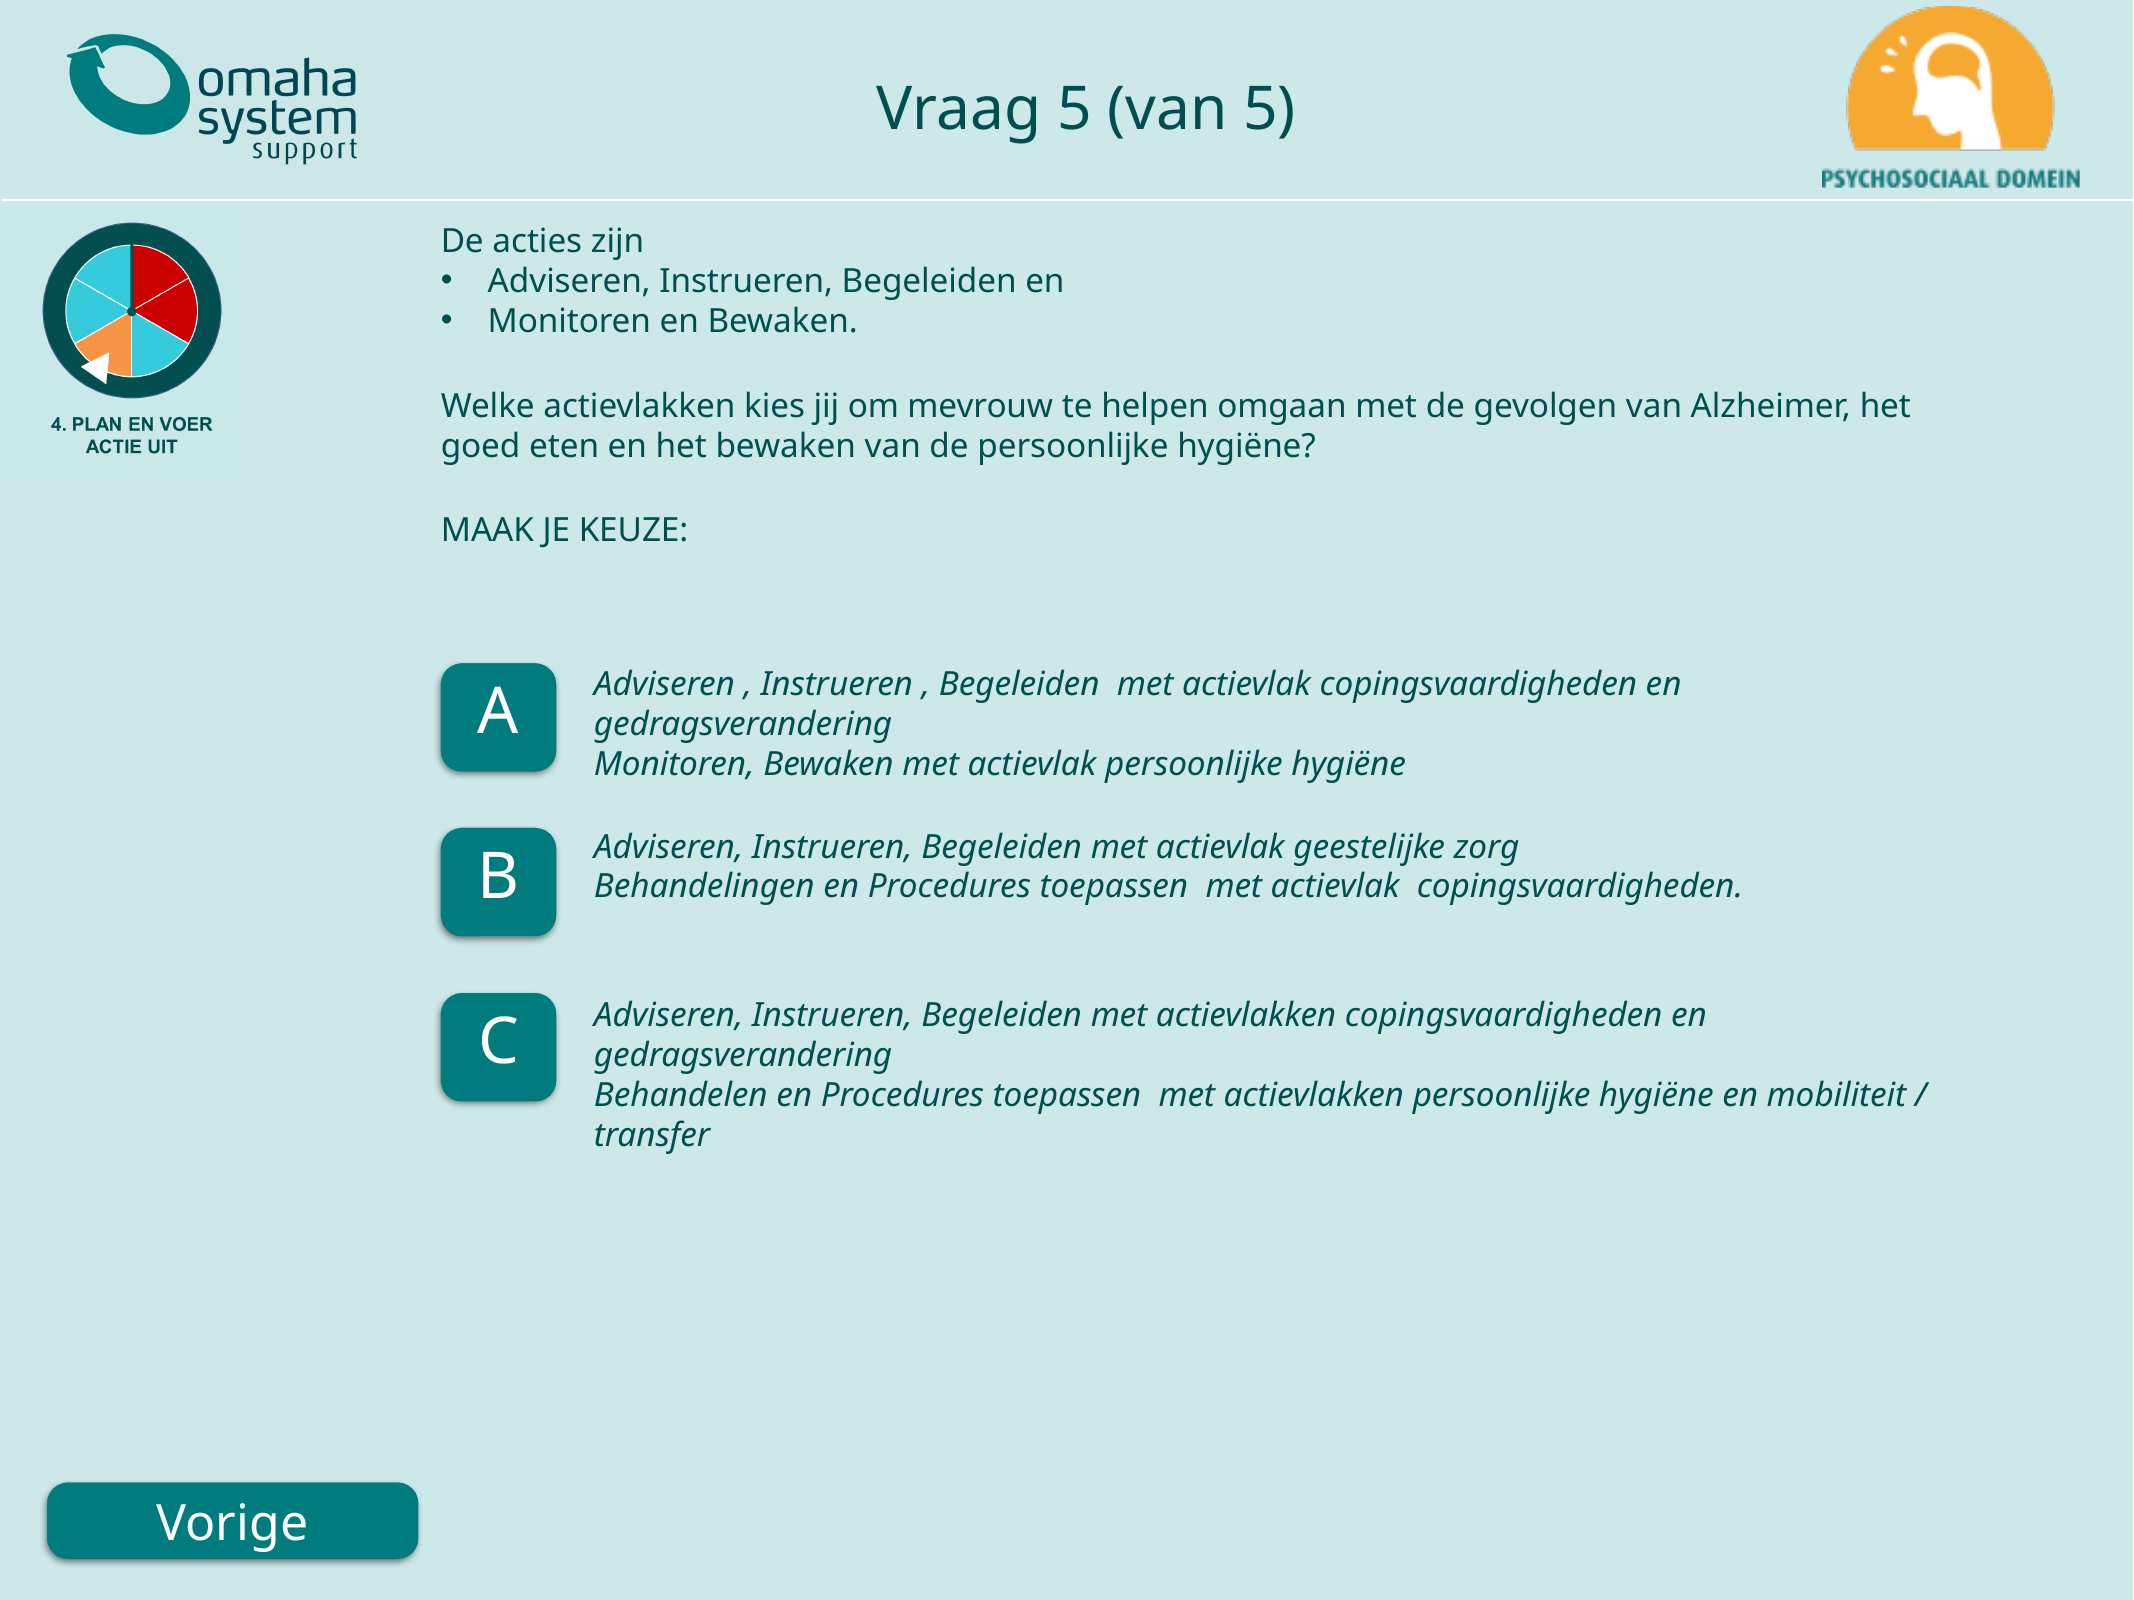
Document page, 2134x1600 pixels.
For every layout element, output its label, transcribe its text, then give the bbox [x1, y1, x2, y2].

text_box Adviseren, Instrueren, Begeleiden met actievlakken copingsvaardigheden en gedragsverandering Behandelen en Procedures toepassen met actievlakken persoonlijke hygiëne en mobiliteit / transfer [593, 993, 1983, 1153]
picture [0, 209, 249, 491]
text_box Adviseren , Instrueren , Begeleiden met actievlak copingsvaardigheden en gedragsverandering Monitoren, Bewaken met actievlak persoonlijke hygiëne [593, 662, 1983, 783]
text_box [440, 992, 557, 1102]
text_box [440, 663, 557, 772]
text_box Vraag 5 (van 5) [433, 61, 1740, 149]
picture [1822, 6, 2082, 191]
picture [46, 0, 384, 185]
text_box [433, 622, 557, 1131]
text_box De acties zijn Adviseren, Instrueren, Begeleiden en Monitoren en Bewaken. Welke actievlakken kies jij om mevrouw te helpen omgaan met de gevolgen van Alzheimer, het goed eten en het bewaken van de persoonlijke hygiëne? MAAK JE KEUZE: [440, 219, 1949, 549]
text_box Adviseren, Instrueren, Begeleiden met actievlak geestelijke zorg Behandelingen en Procedures toepassen met actievlak copingsvaardigheden. [593, 824, 1983, 905]
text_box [440, 827, 557, 937]
text_box Vorige [47, 1482, 419, 1560]
